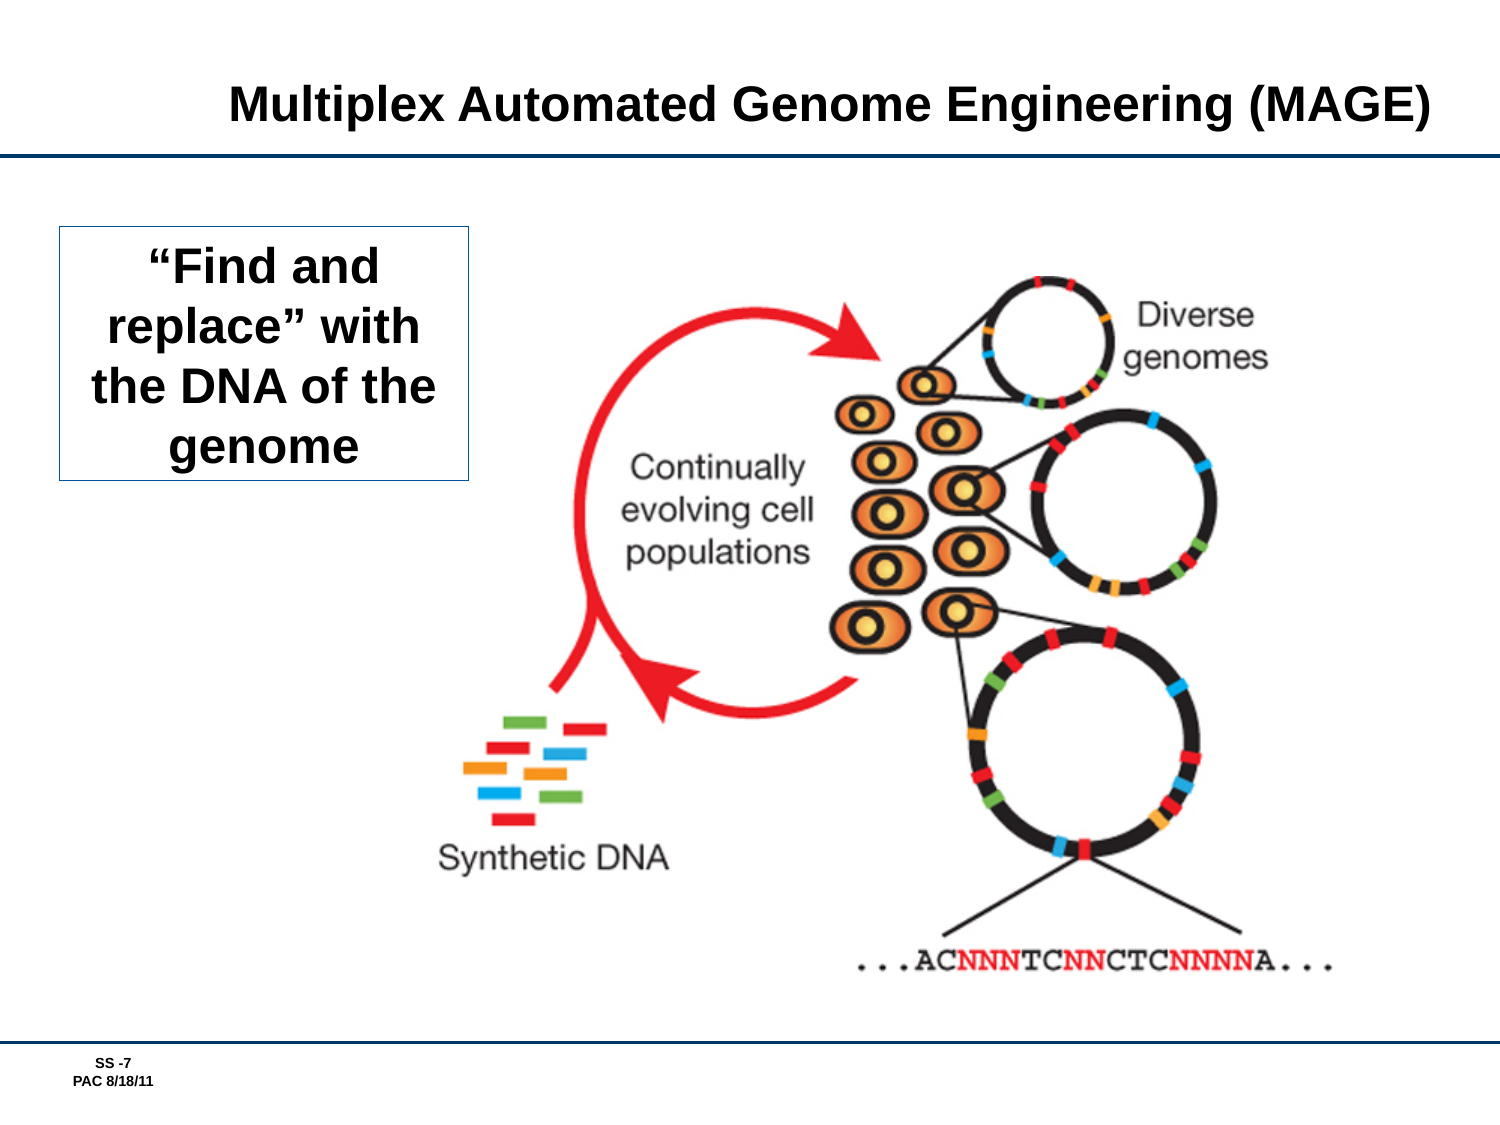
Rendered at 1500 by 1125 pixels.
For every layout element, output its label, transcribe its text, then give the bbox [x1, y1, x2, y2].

text_box “Find and replace” with the DNA of the genome [59, 226, 469, 481]
title Multiplex Automated Genome Engineering (MAGE) [210, 49, 1451, 151]
picture [437, 276, 1339, 979]
